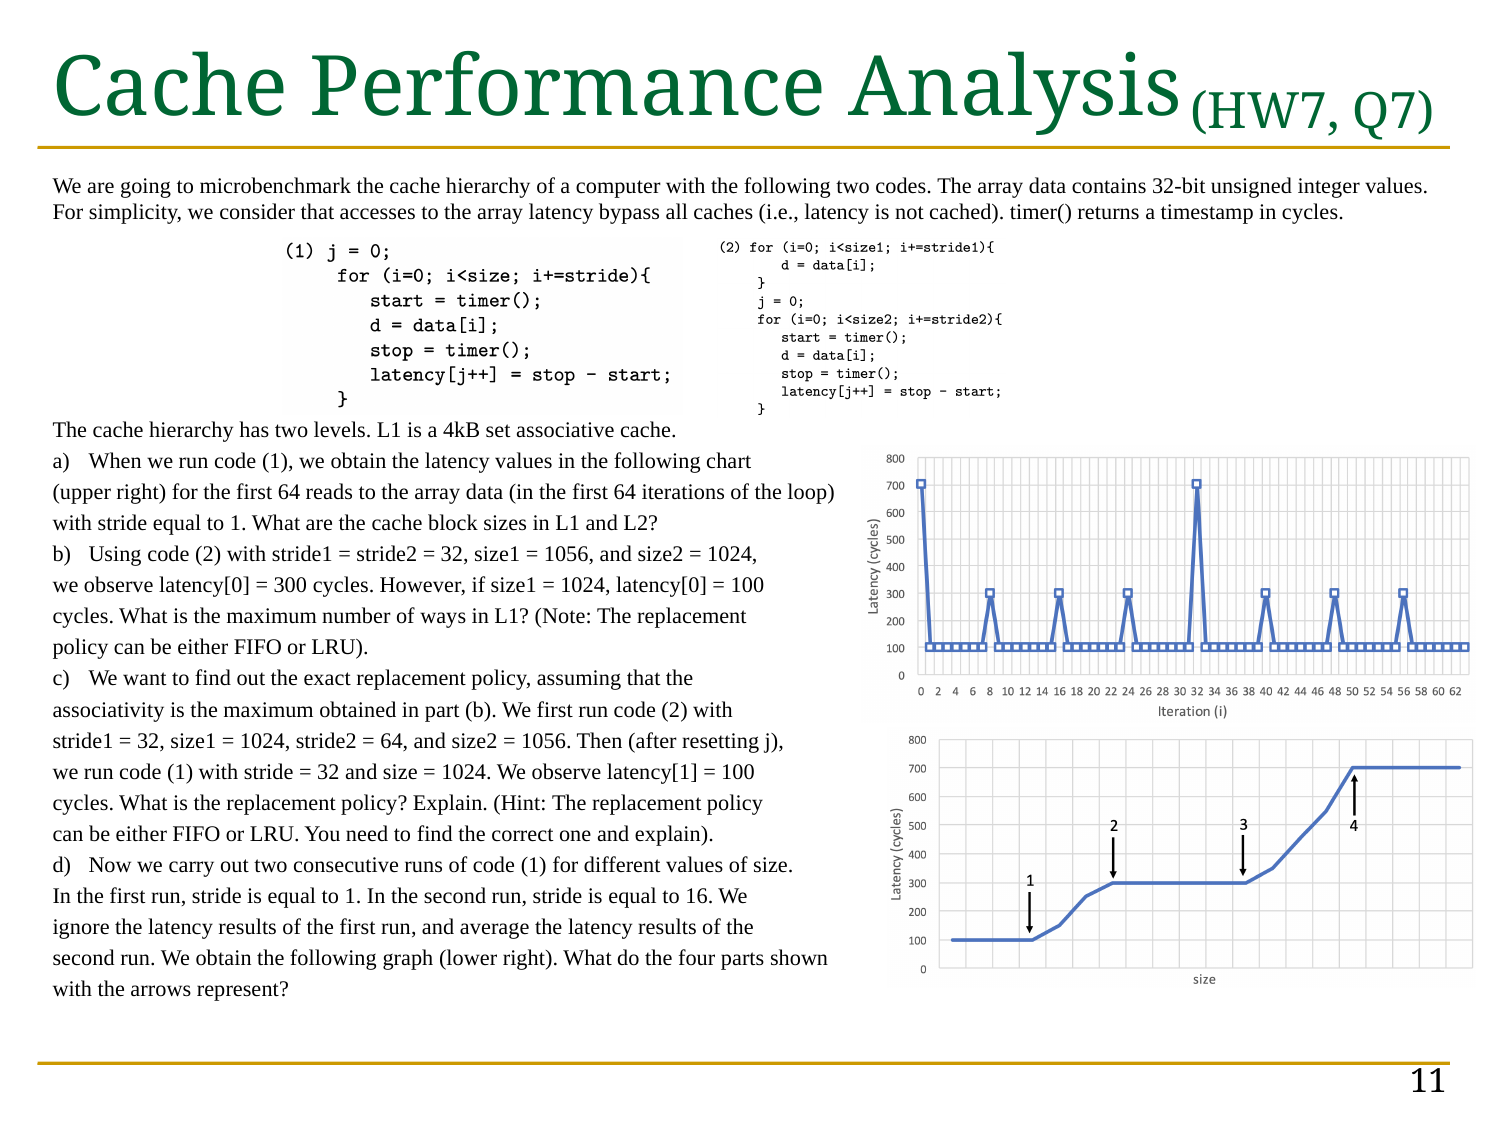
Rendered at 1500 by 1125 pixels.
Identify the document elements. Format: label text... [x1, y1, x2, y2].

picture [282, 237, 683, 416]
list We are going to microbenchmark the cache hierarchy of a computer with the following two codes. The array data contains 32-bit unsigned integer values. For simplicity, we consider that accesses to the array latency bypass all caches (i.e., latency is not cached). timer() returns a timestamp in cycles. The cache hierarchy has two levels. L1 is a 4kB set associative cache. When we run code (1), we obtain the latency values in the following chart (upper right) for the first 64 reads to the array data (in the first 64 iterations of the loop) with stride equal to 1. What are the cache block sizes in L1 and L2? Using code (2) with stride1 = stride2 = 32, size1 = 1056, and size2 = 1024, we observe latency[0] = 300 cycles. However, if size1 = 1024, latency[0] = 100 cycles. What is the maximum number of ways in L1? (Note: The replacement policy can be either FIFO or LRU). We want to find out the exact replacement policy, assuming that the associativity is the maximum obtained in part (b). We first run code (2) with stride1 = 32, size1 = 1024, stride2 = 64, and size2 = 1056. Then (after resetting j), we run code (1) with stride = 32 and size = 1024. We observe latency[1] = 100 cycles. What is the replacement policy? Explain. (Hint: The replacement policy can be either FIFO or LRU. You need to find the correct one and explain). Now we carry out two consecutive runs of code (1) for different values of size. In the first run, stride is equal to 1. In the second run, stride is equal to 16. We ignore the latency results of the first run, and average the latency results of the second run. We obtain the following graph (lower right). What do the four parts shown with the arrows represent? [37, 163, 1450, 1016]
text_box (HW7, Q7) [1149, 71, 1450, 147]
title Cache Performance Analysis [37, 24, 1450, 148]
picture [717, 237, 1006, 418]
picture [861, 445, 1477, 724]
picture [887, 726, 1477, 988]
slide_number 11 [1111, 1036, 1462, 1112]
